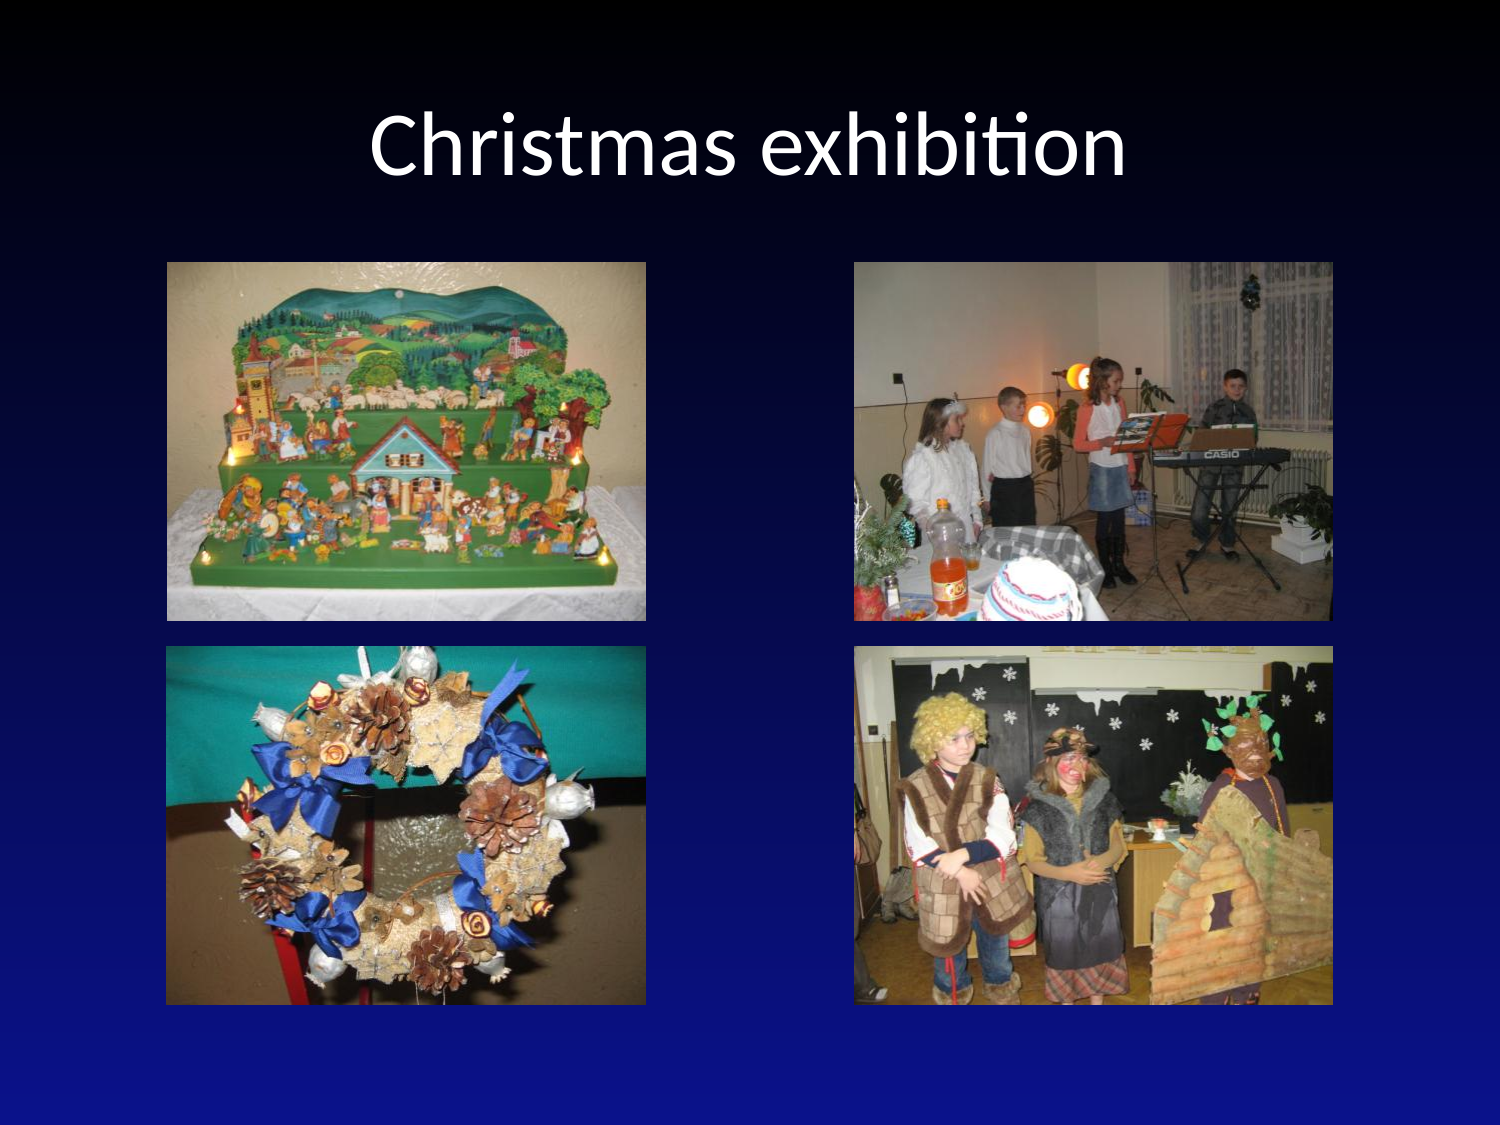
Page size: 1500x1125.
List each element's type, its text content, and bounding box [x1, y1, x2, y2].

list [854, 645, 1334, 1006]
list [166, 262, 646, 622]
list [166, 645, 646, 1006]
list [854, 262, 1333, 622]
title Christmas exhibition [74, 44, 1426, 233]
